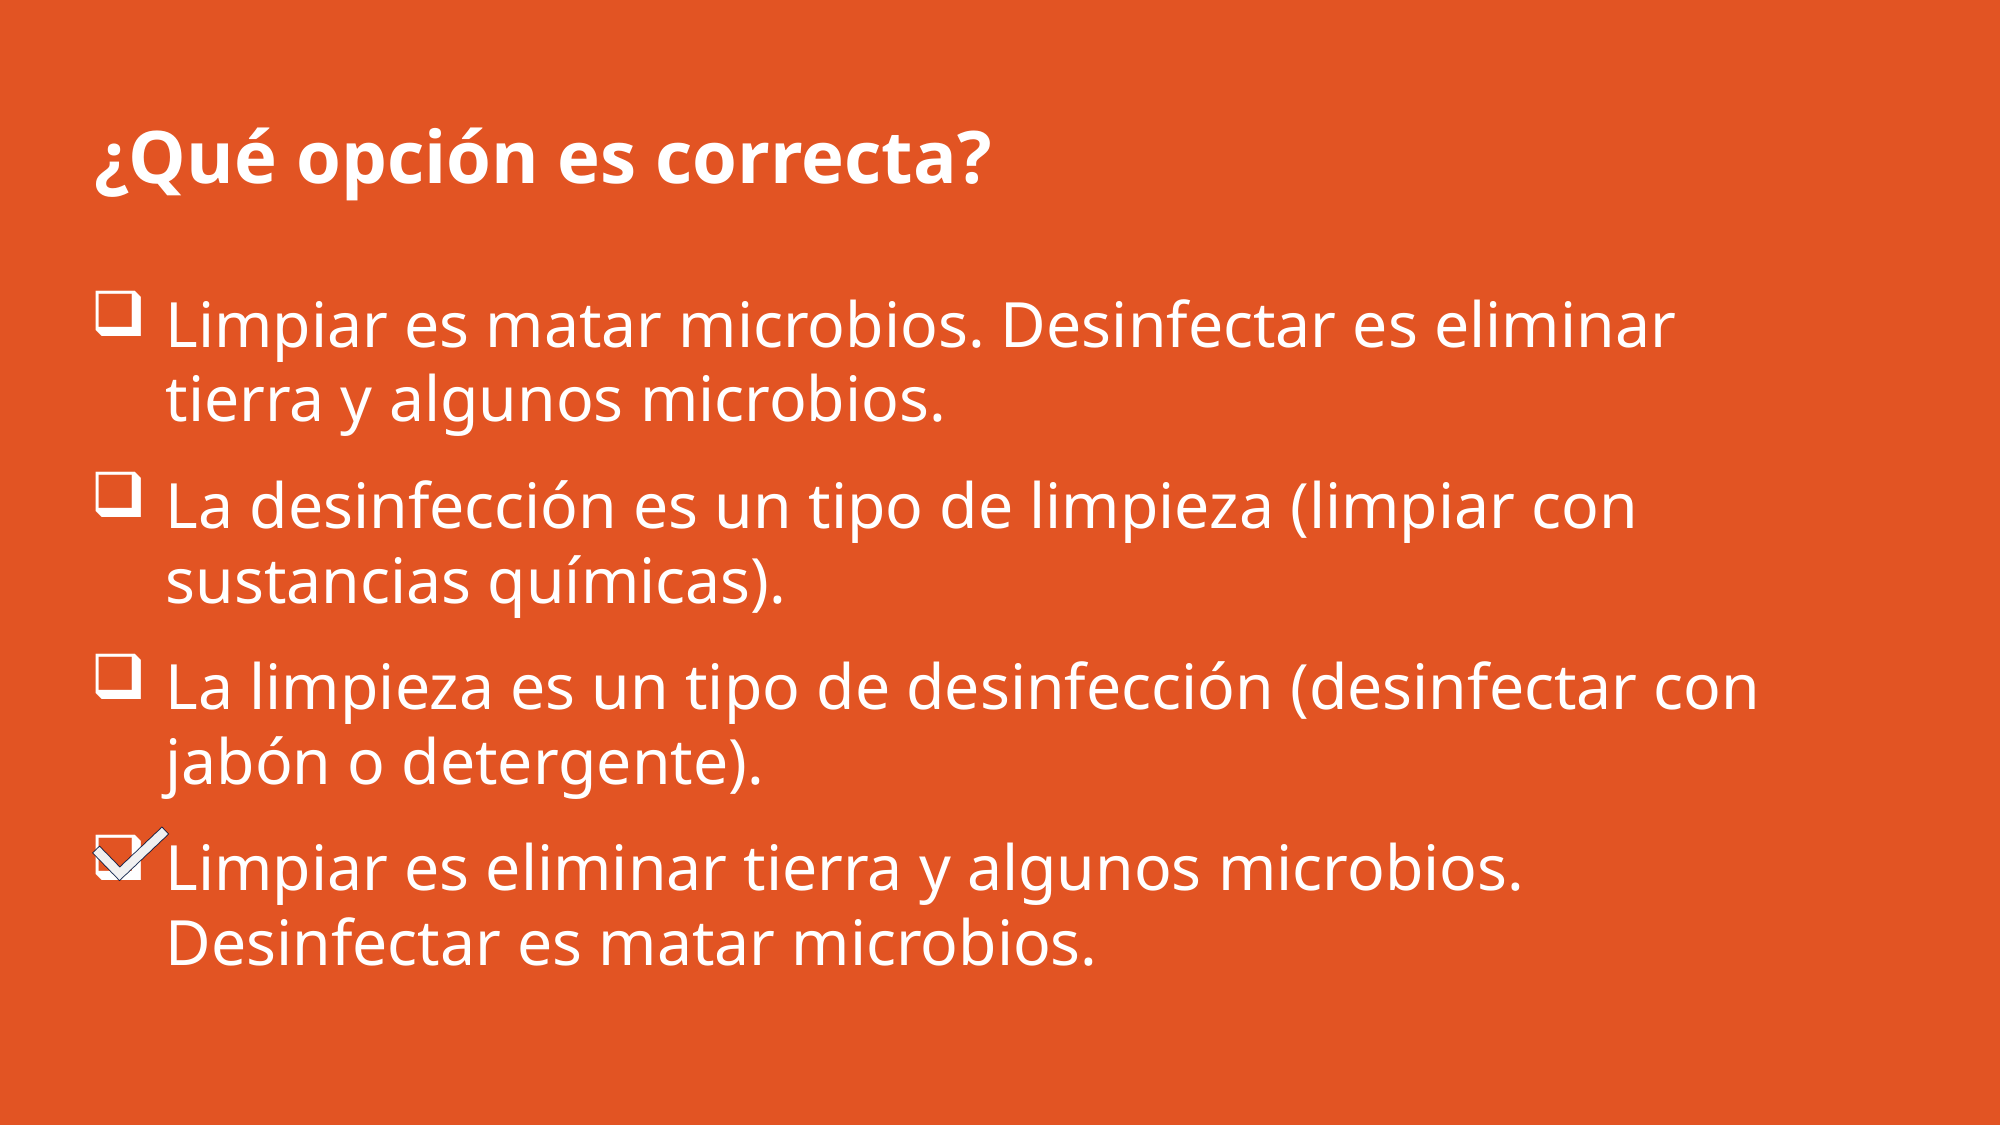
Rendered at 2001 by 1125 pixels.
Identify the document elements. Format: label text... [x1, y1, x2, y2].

title ¿Qué opción es correcta? [79, 102, 1894, 293]
text_box Limpiar es matar microbios. Desinfectar es eliminar tierra y algunos microbios. La desinfección es un tipo de limpieza (limpiar con sustancias químicas). La limpieza es un tipo de desinfección (desinfectar con jabón o detergente). Limpiar es eliminar tierra y algunos microbios. Desinfectar es matar microbios. [69, 277, 1831, 986]
picture [91, 814, 170, 894]
